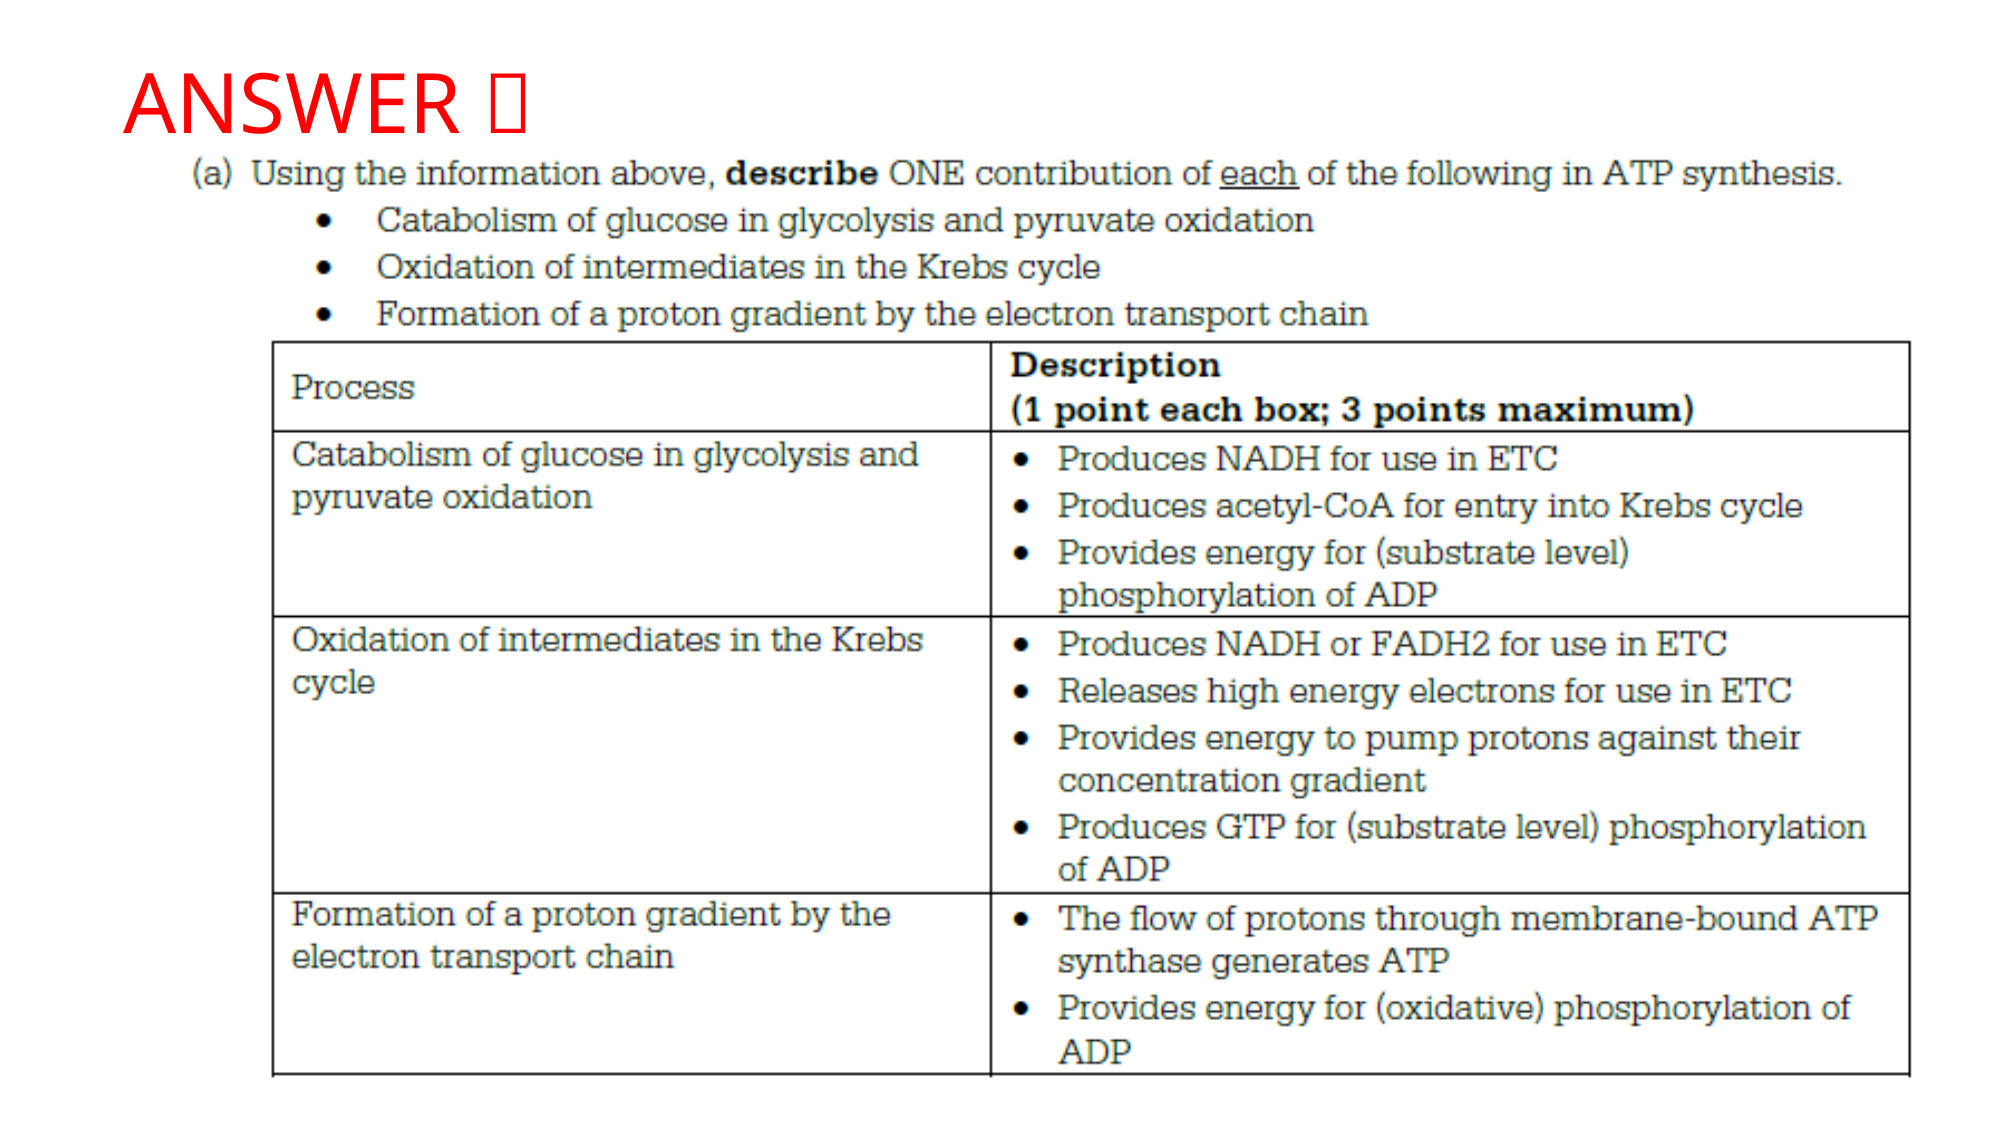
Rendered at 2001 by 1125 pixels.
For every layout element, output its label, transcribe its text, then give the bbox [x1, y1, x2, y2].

text_box ANSWER  [108, 53, 610, 160]
picture [181, 134, 1927, 1098]
